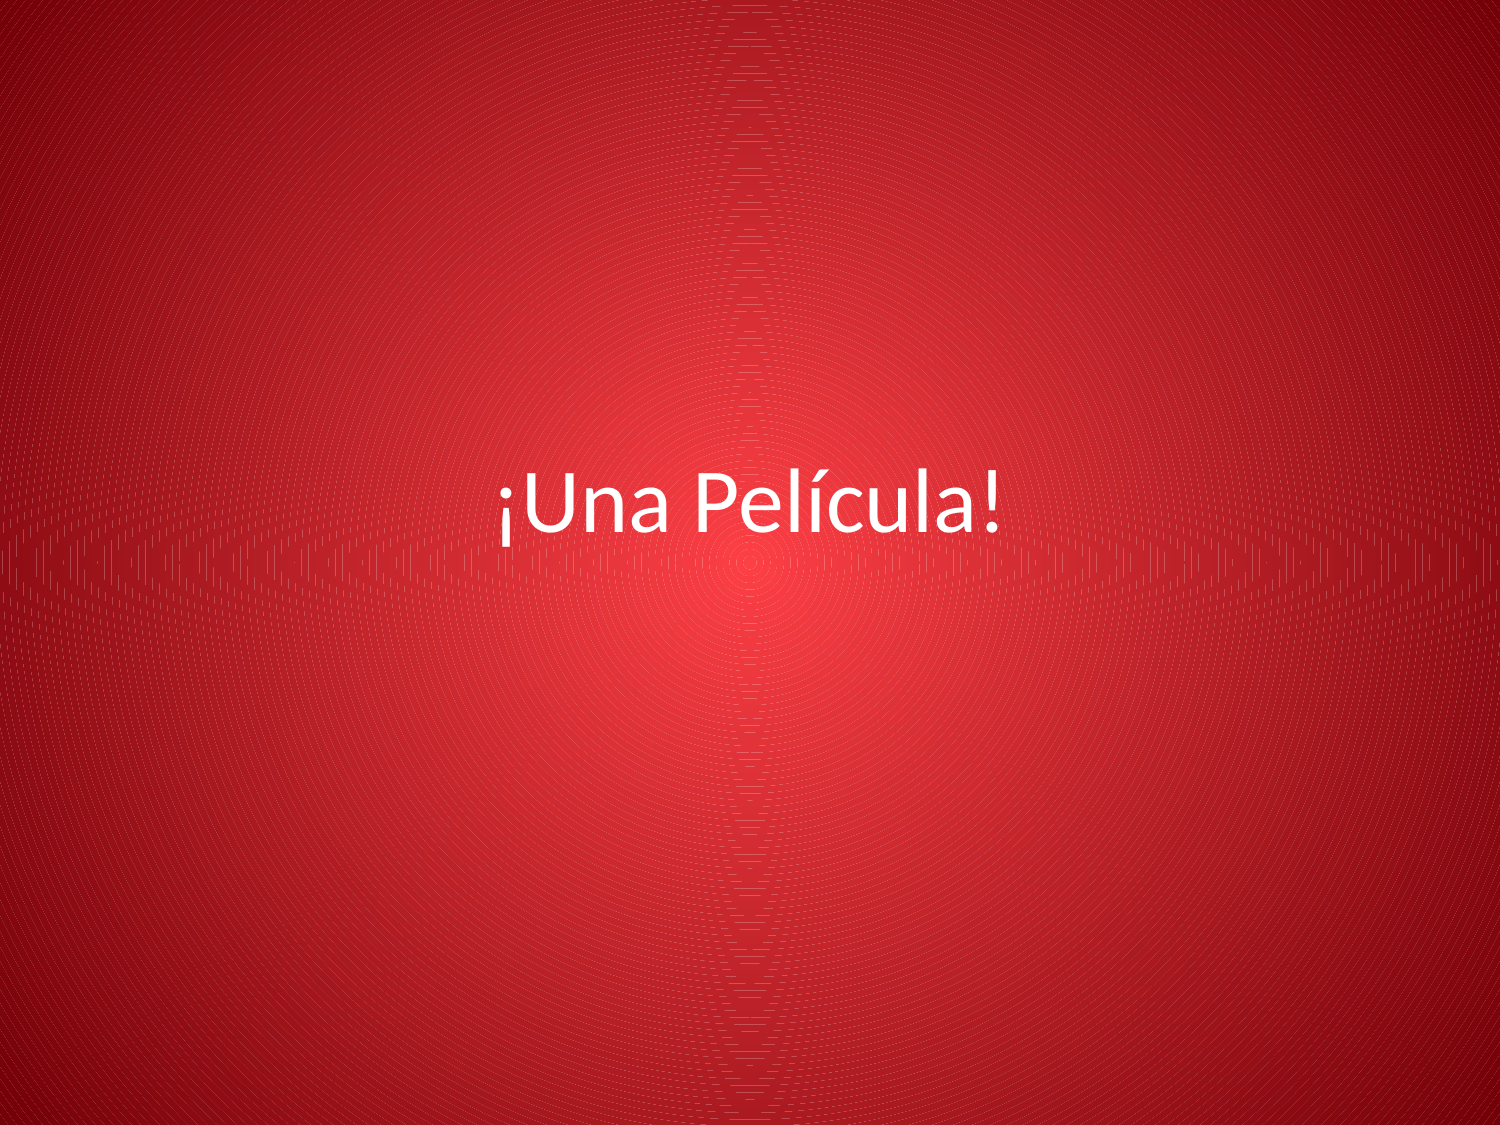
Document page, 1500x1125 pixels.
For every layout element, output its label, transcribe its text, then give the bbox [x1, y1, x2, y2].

title ¡Una Película! [75, 45, 1425, 946]
